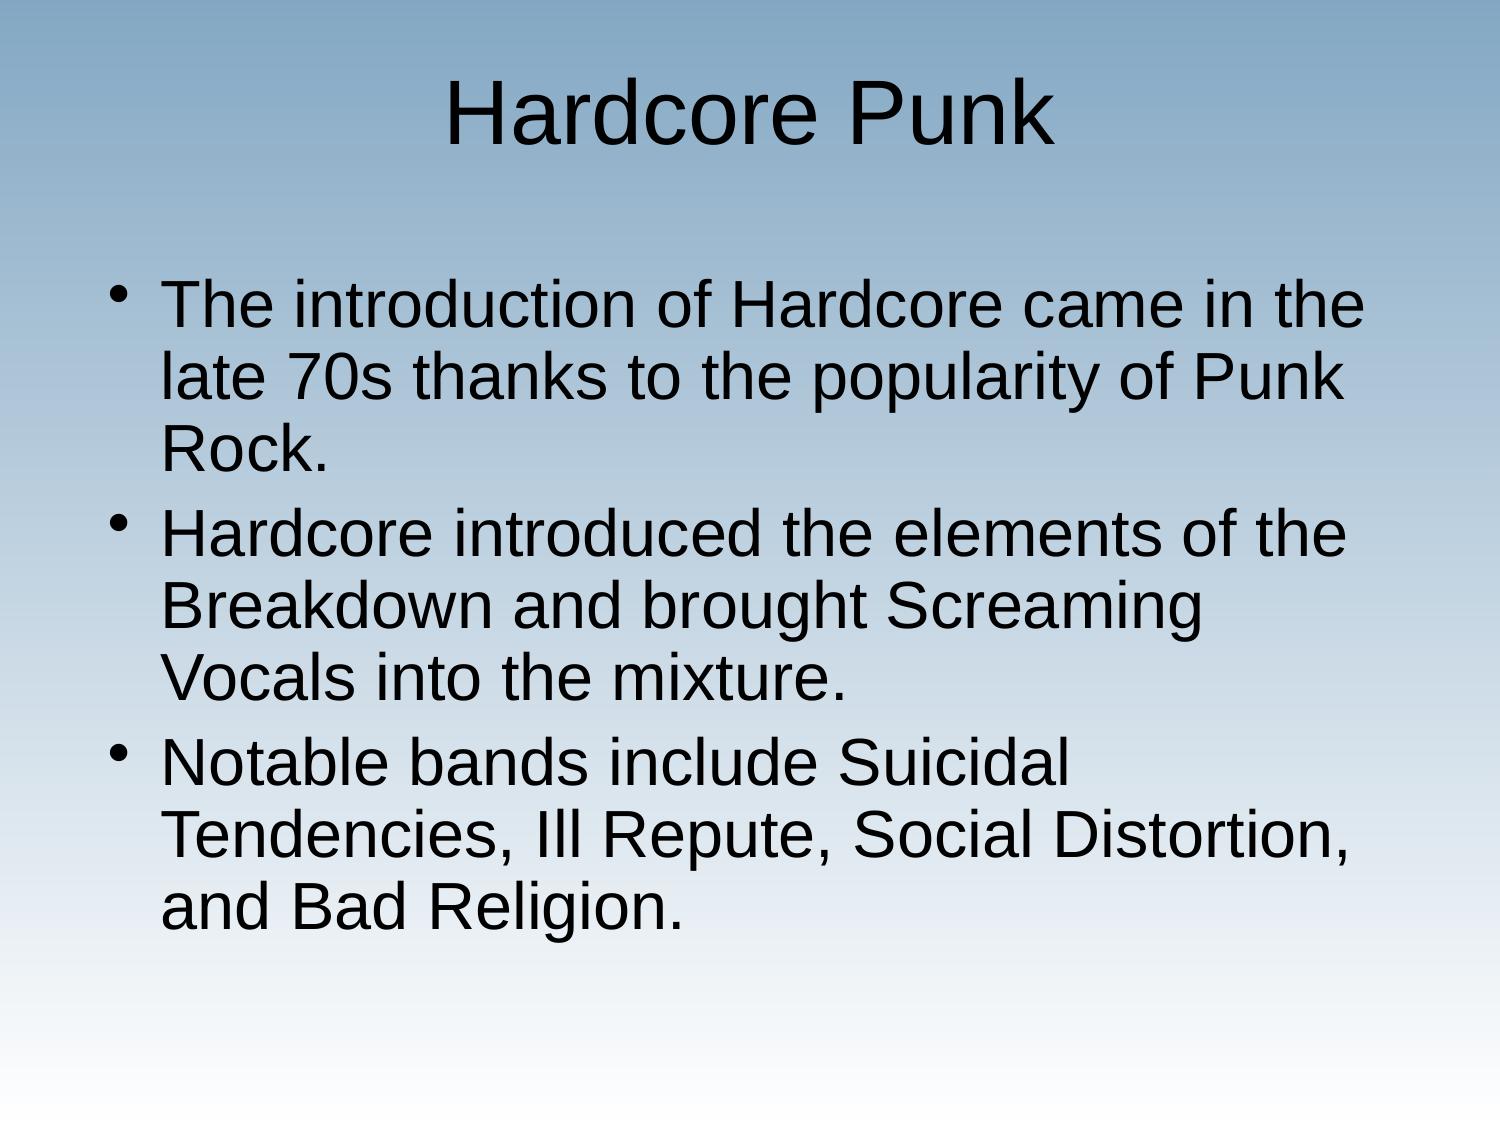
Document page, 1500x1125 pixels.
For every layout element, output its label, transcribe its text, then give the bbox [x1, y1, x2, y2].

title Hardcore Punk [74, 44, 1426, 249]
list The introduction of Hardcore came in the late 70s thanks to the popularity of Punk Rock. Hardcore introduced the elements of the Breakdown and brought Screaming Vocals into the mixture. Notable bands include Suicidal Tendencies, Ill Repute, Social Distortion, and Bad Religion. [74, 262, 1426, 952]
